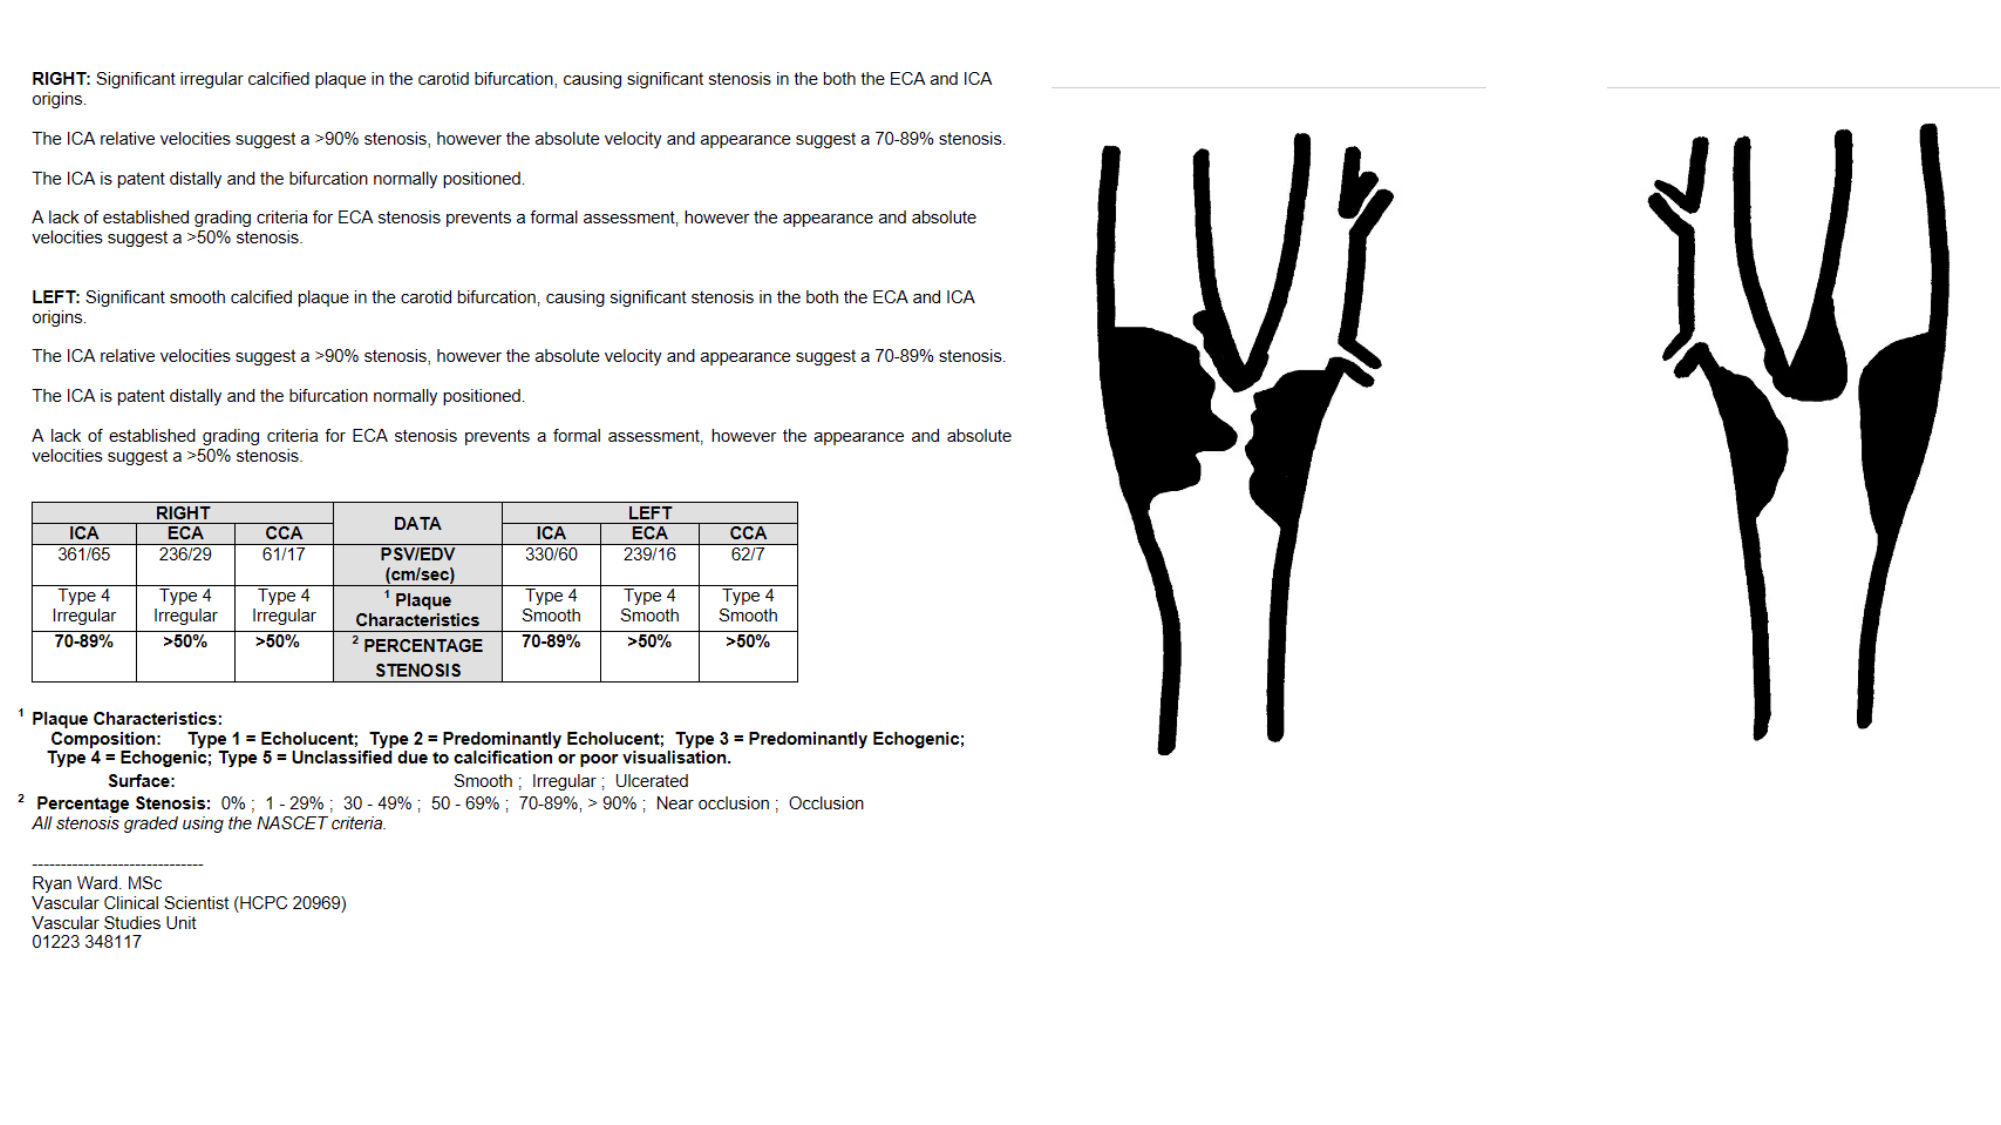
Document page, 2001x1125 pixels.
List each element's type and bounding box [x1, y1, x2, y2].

picture [7, 72, 2000, 955]
